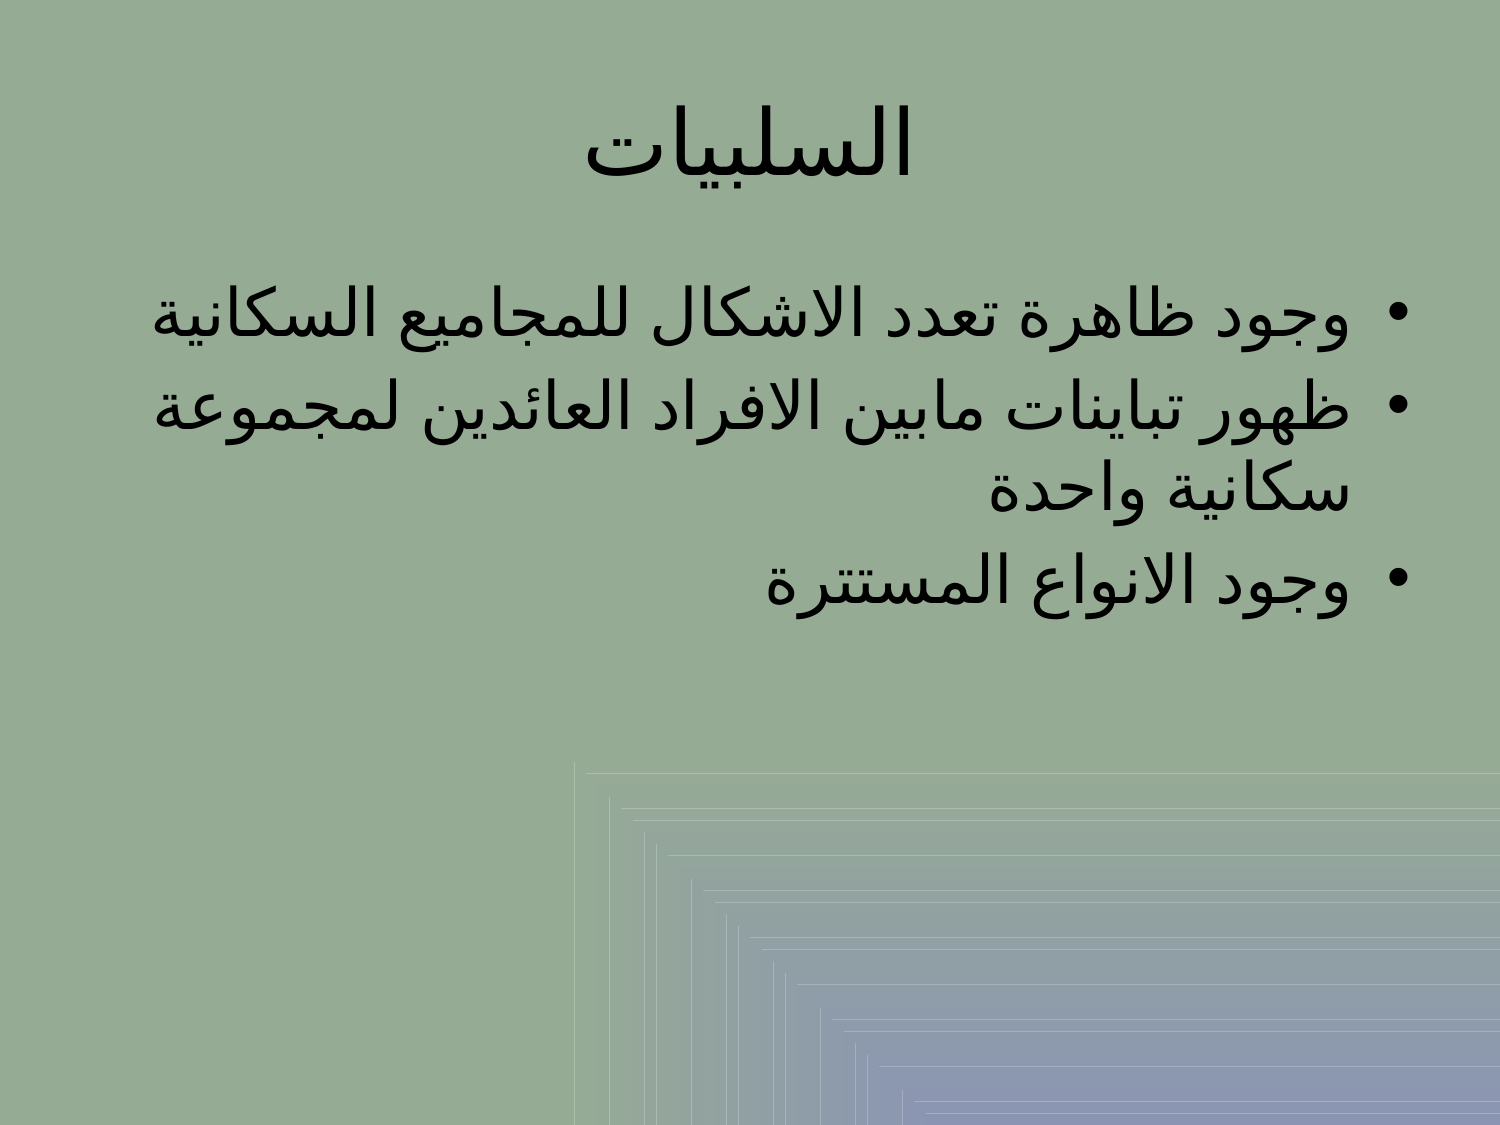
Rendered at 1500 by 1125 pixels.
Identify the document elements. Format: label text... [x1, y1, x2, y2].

list وجود ظاهرة تعدد الاشكال للمجاميع السكانية ظهور تباينات مابين الافراد العائدين لمجموعة سكانية واحدة وجود الانواع المستترة [75, 262, 1425, 1005]
title السلبيات [75, 45, 1425, 233]
